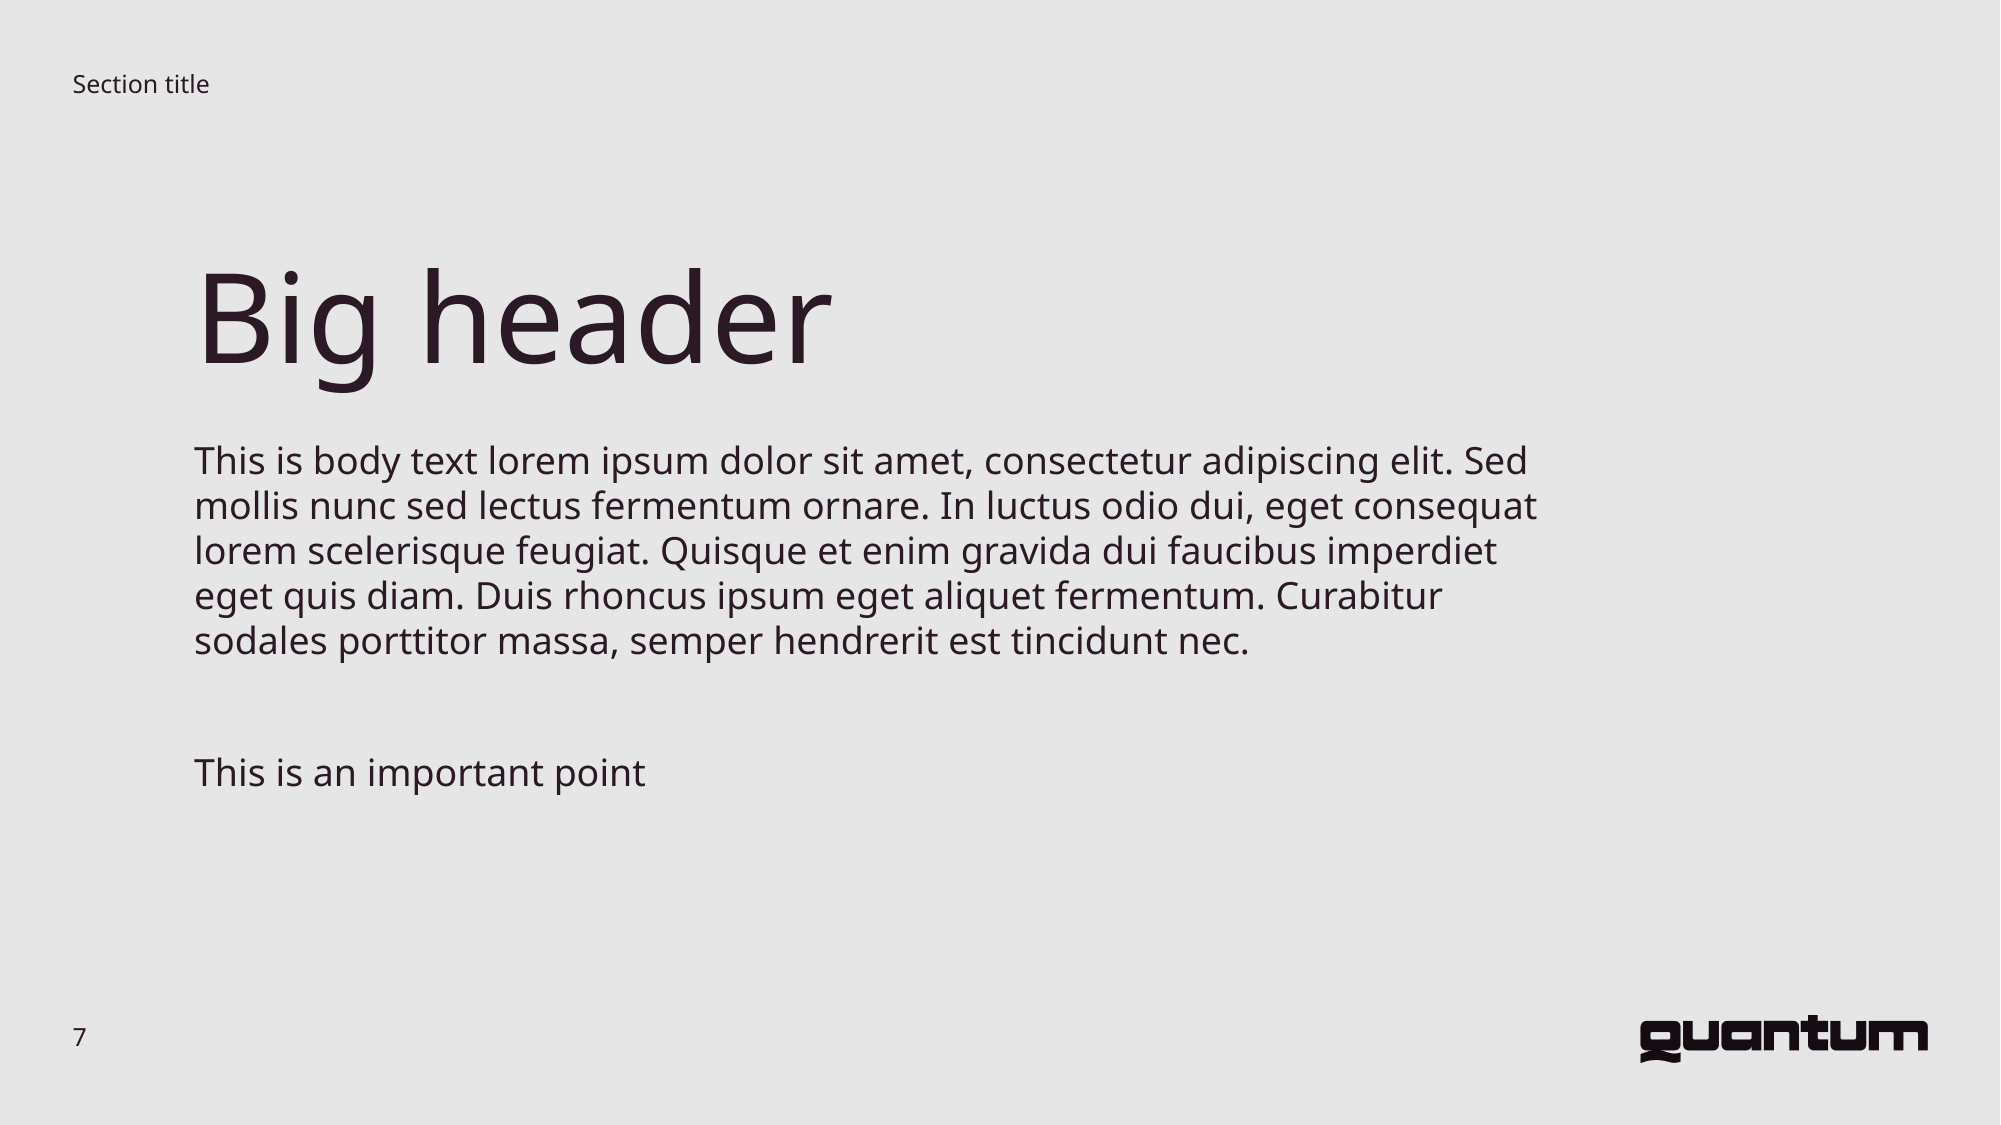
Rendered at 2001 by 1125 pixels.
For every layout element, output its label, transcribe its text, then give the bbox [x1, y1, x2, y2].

text_box Section title [72, 72, 492, 114]
picture [1640, 1015, 1928, 1063]
title Big header [179, 248, 917, 430]
text_box This is body text lorem ipsum dolor sit amet, consectetur adipiscing elit. Sed mollis nunc sed lectus fermentum ornare. In luctus odio dui, eget consequat lorem scelerisque feugiat. Quisque et enim gravida dui faucibus imperdiet eget quis diam. Duis rhoncus ipsum eget aliquet fermentum. Curabitur sodales porttitor massa, semper hendrerit est tincidunt nec. This is an important point [179, 429, 1554, 845]
text_box 7 [72, 978, 159, 1053]
